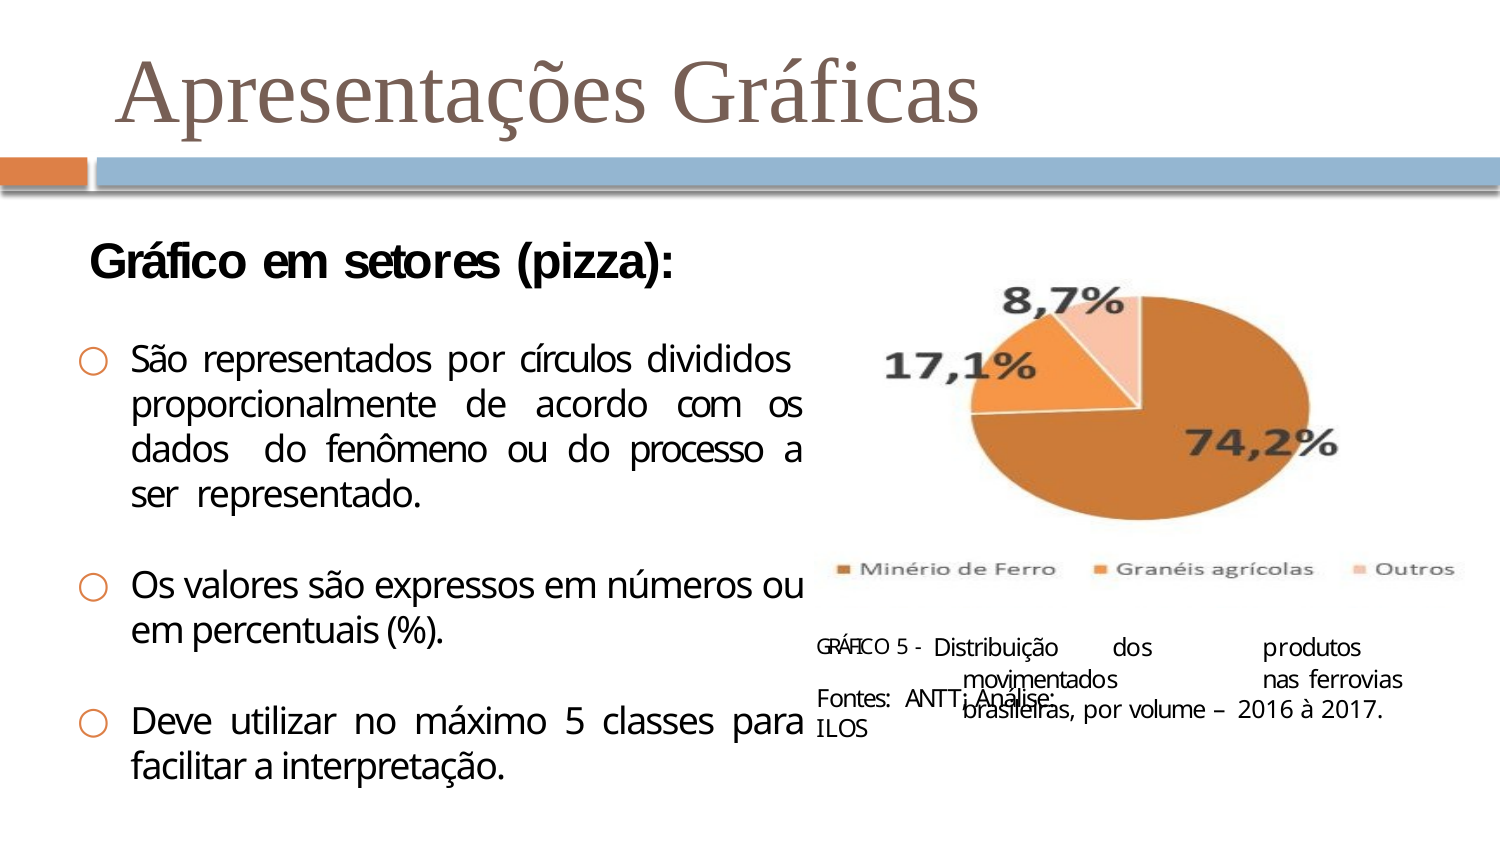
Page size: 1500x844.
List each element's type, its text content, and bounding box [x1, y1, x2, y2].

text_box GRÁFICO 5 - Distribuição dos produtos movimentados nas ferrovias brasileiras, por volume – 2016 à 2017. [814, 616, 1470, 724]
picture [0, 156, 1500, 203]
title Apresentações Gráficas [112, 28, 984, 172]
text_box Gráfico em setores (pizza): São representados por círculos divididos proporcionalmente de acordo com os dados do fenômeno ou do processo a ser representado. Os valores são expressos em números ou em percentuais (%). Deve utilizar no máximo 5 classes para facilitar a interpretação. [75, 226, 805, 787]
text_box Fontes: ANTT; Análise: ILOS [814, 680, 1096, 743]
picture [813, 278, 1465, 608]
